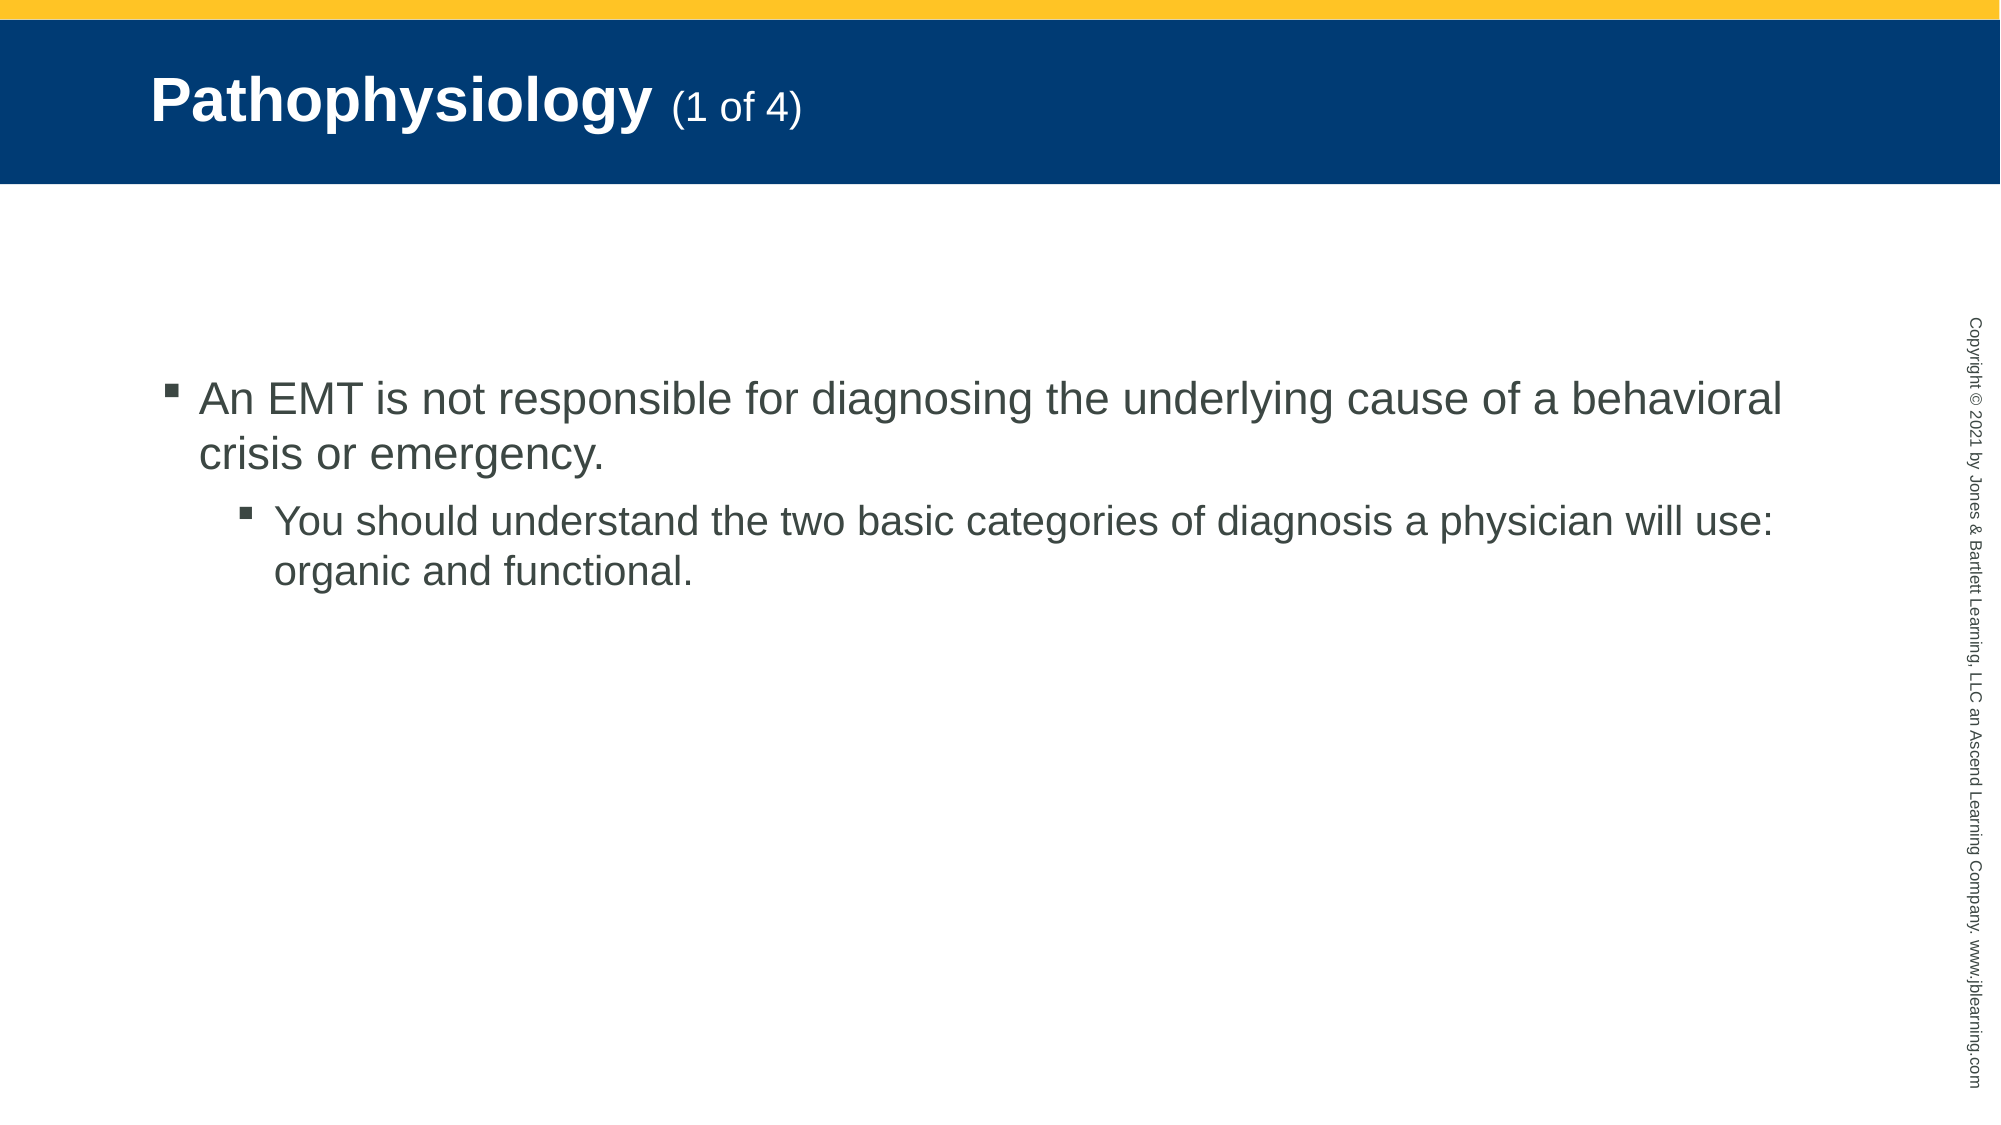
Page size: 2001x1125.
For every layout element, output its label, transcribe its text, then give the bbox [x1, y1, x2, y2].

list An EMT is not responsible for diagnosing the underlying cause of a behavioral crisis or emergency. You should understand the two basic categories of diagnosis a physician will use: organic and functional. [146, 361, 1859, 1016]
title Pathophysiology (1 of 4) [0, 19, 2000, 185]
